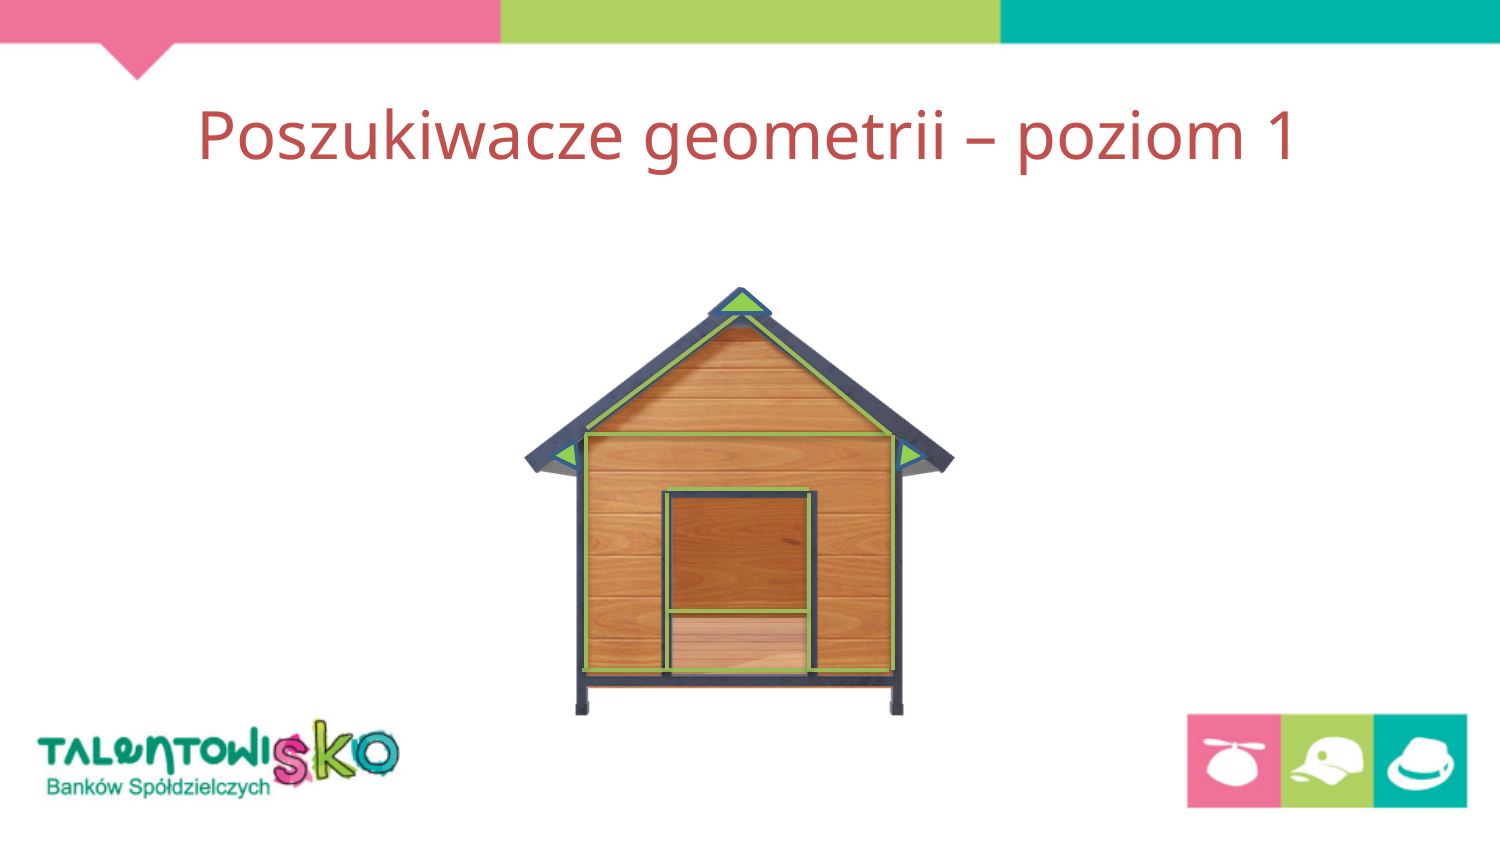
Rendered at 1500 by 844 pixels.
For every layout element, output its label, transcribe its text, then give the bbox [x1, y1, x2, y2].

picture [0, 0, 1500, 844]
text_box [740, 310, 890, 434]
title Poszukiwacze geometrii – poziom 1 [75, 91, 1425, 175]
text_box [586, 311, 737, 429]
